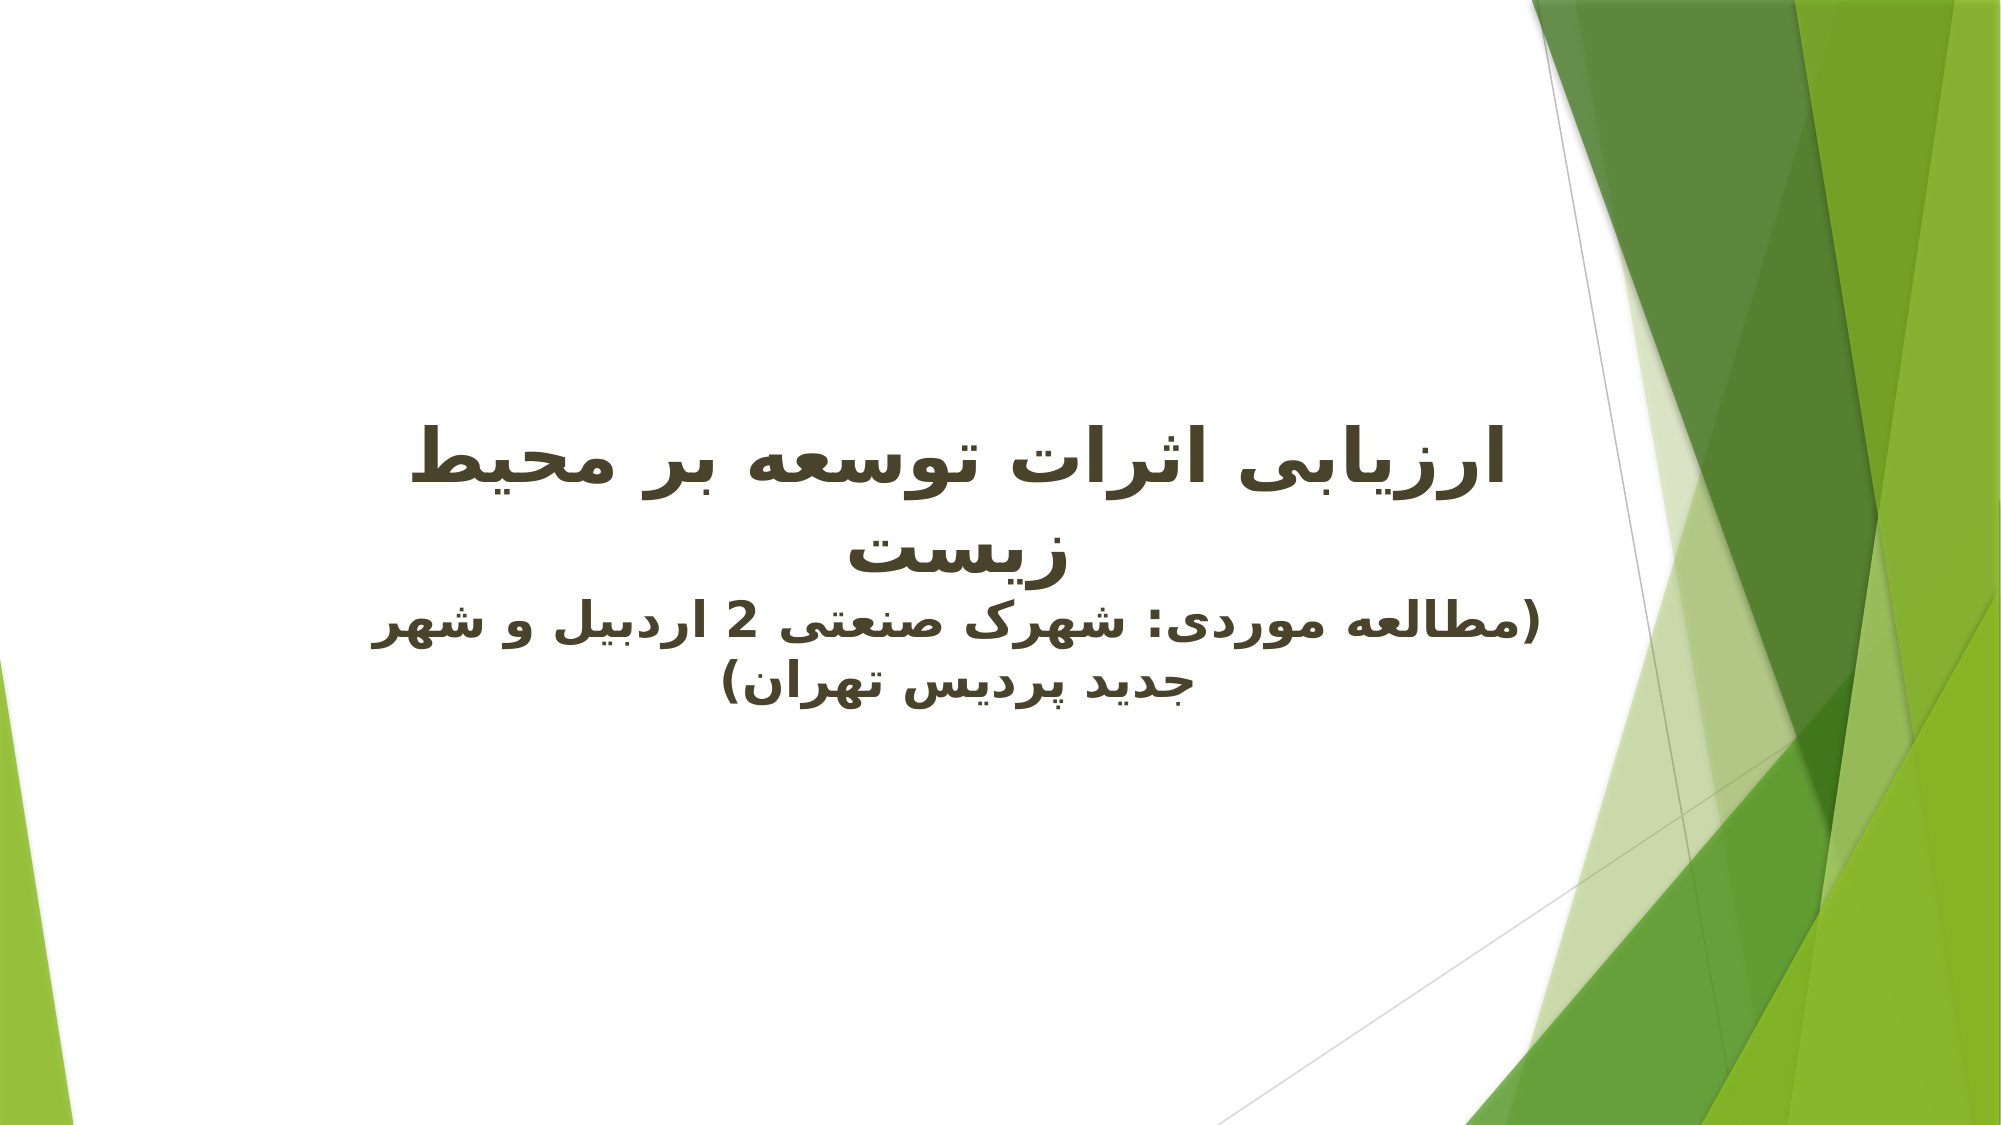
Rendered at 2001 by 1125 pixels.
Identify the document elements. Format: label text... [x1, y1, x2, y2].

text_box ارزیابی اثرات توسعه بر محیط زیست (مطالعه موردی: شهرک صنعتی 2 اردبیل و شهر جدید پردیس تهران) [336, 399, 1581, 715]
